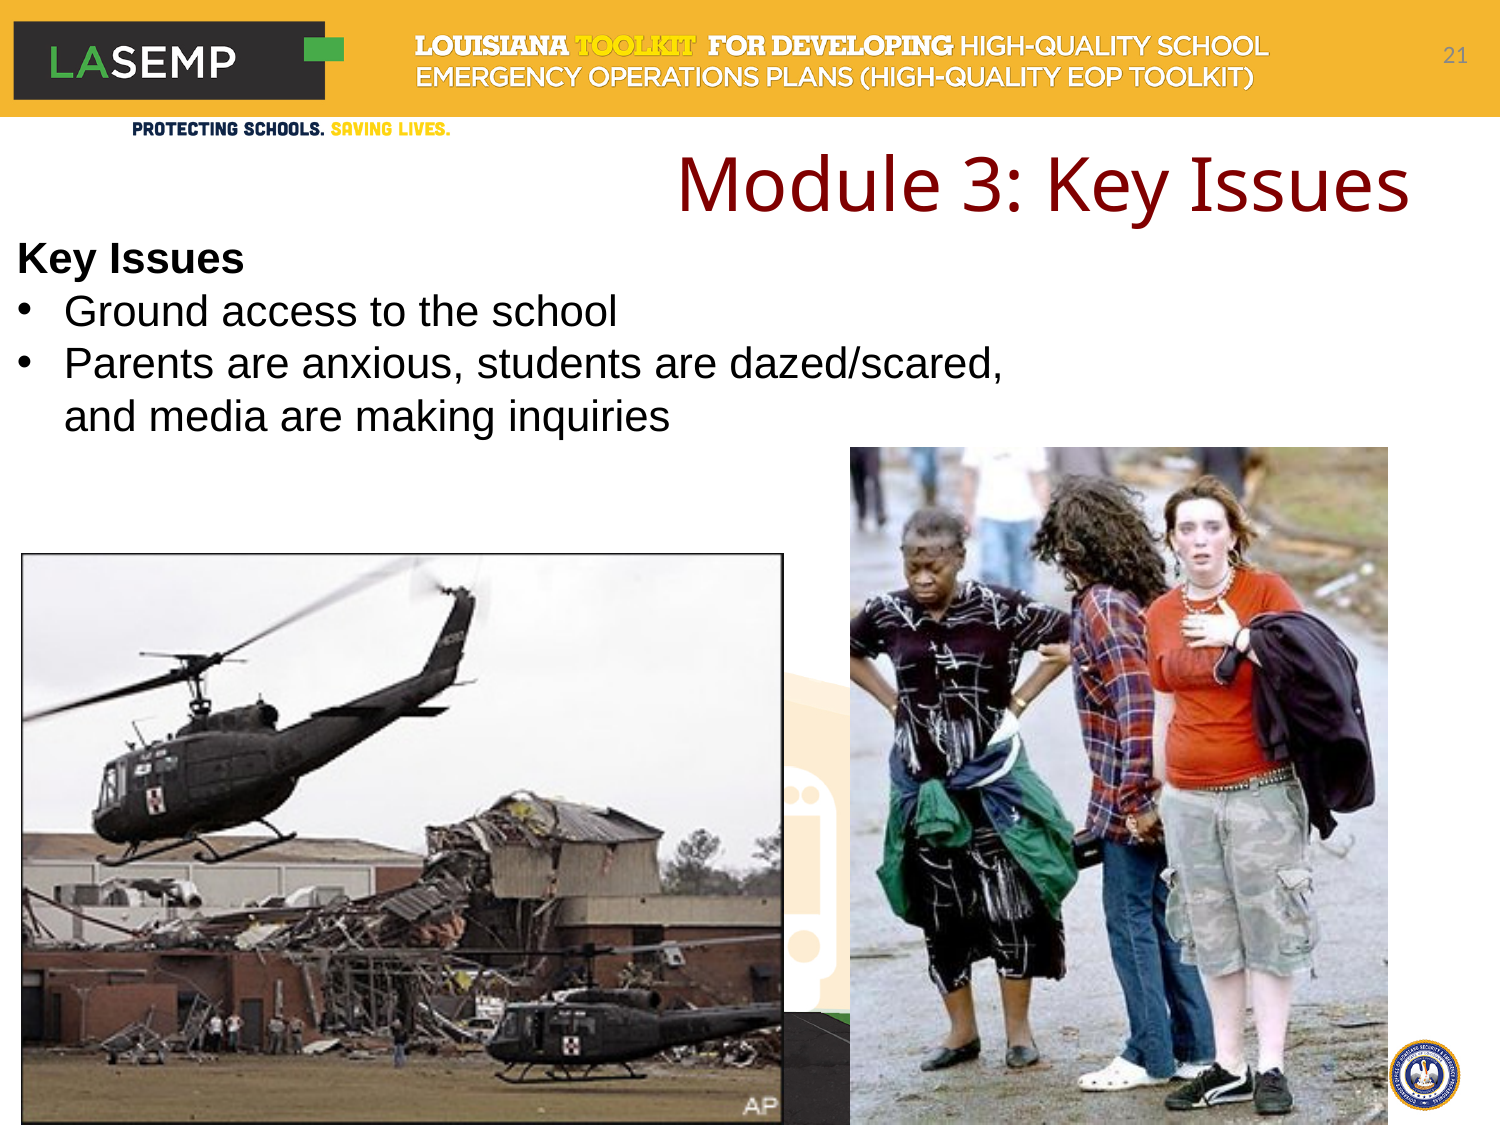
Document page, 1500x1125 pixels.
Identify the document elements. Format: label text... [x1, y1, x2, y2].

picture [0, 0, 1500, 1125]
text_box Key Issues Ground access to the school Parents are anxious, students are dazed/scared, and media are making inquiries [2, 222, 1028, 448]
list [75, 448, 847, 1047]
list [1028, 373, 1438, 1047]
title Module 3: Key Issues [76, 87, 1427, 276]
slide_number 21 [1133, 23, 1484, 84]
